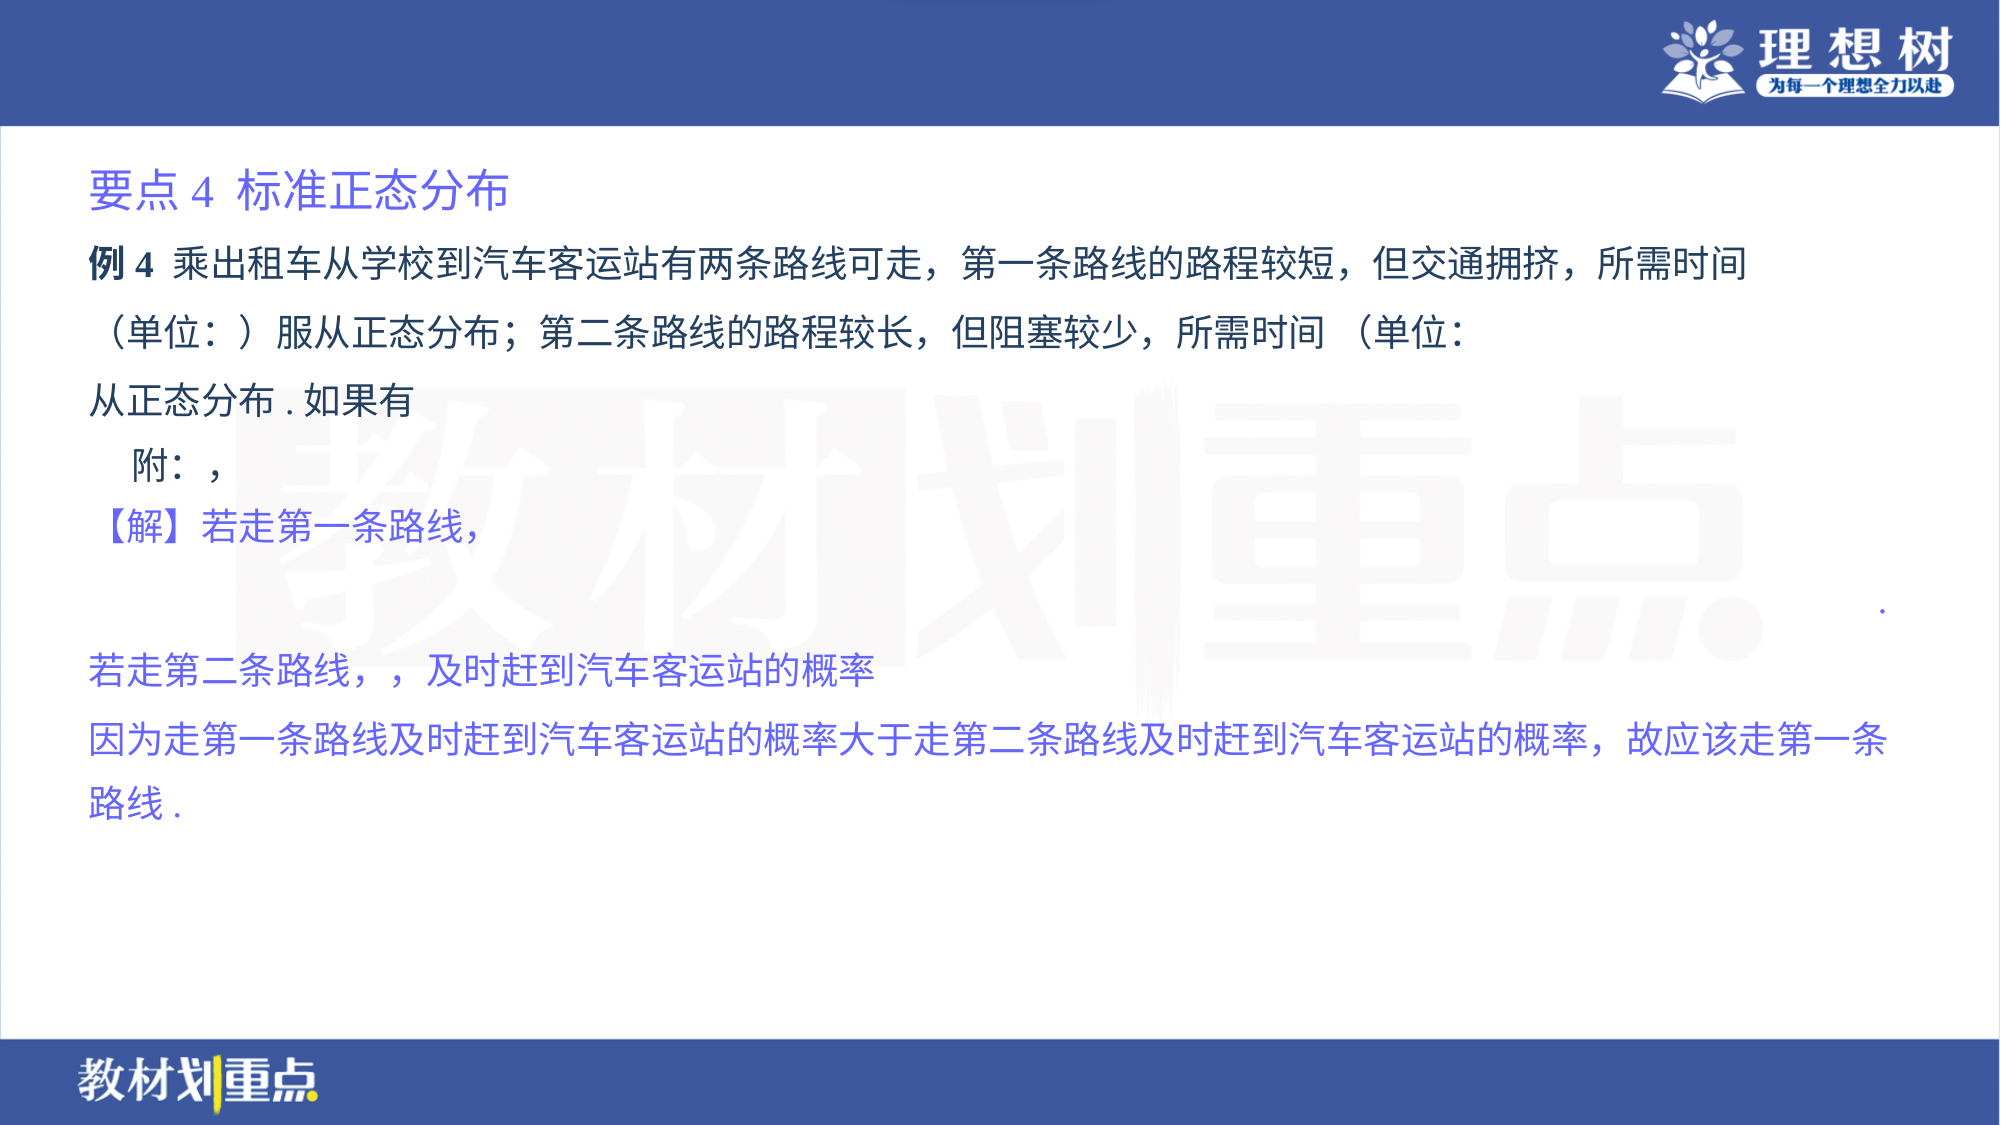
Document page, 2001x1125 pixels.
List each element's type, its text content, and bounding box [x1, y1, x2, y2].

picture [0, 0, 2000, 1125]
text_box 要点4 标准正态分布 [88, 135, 1911, 276]
